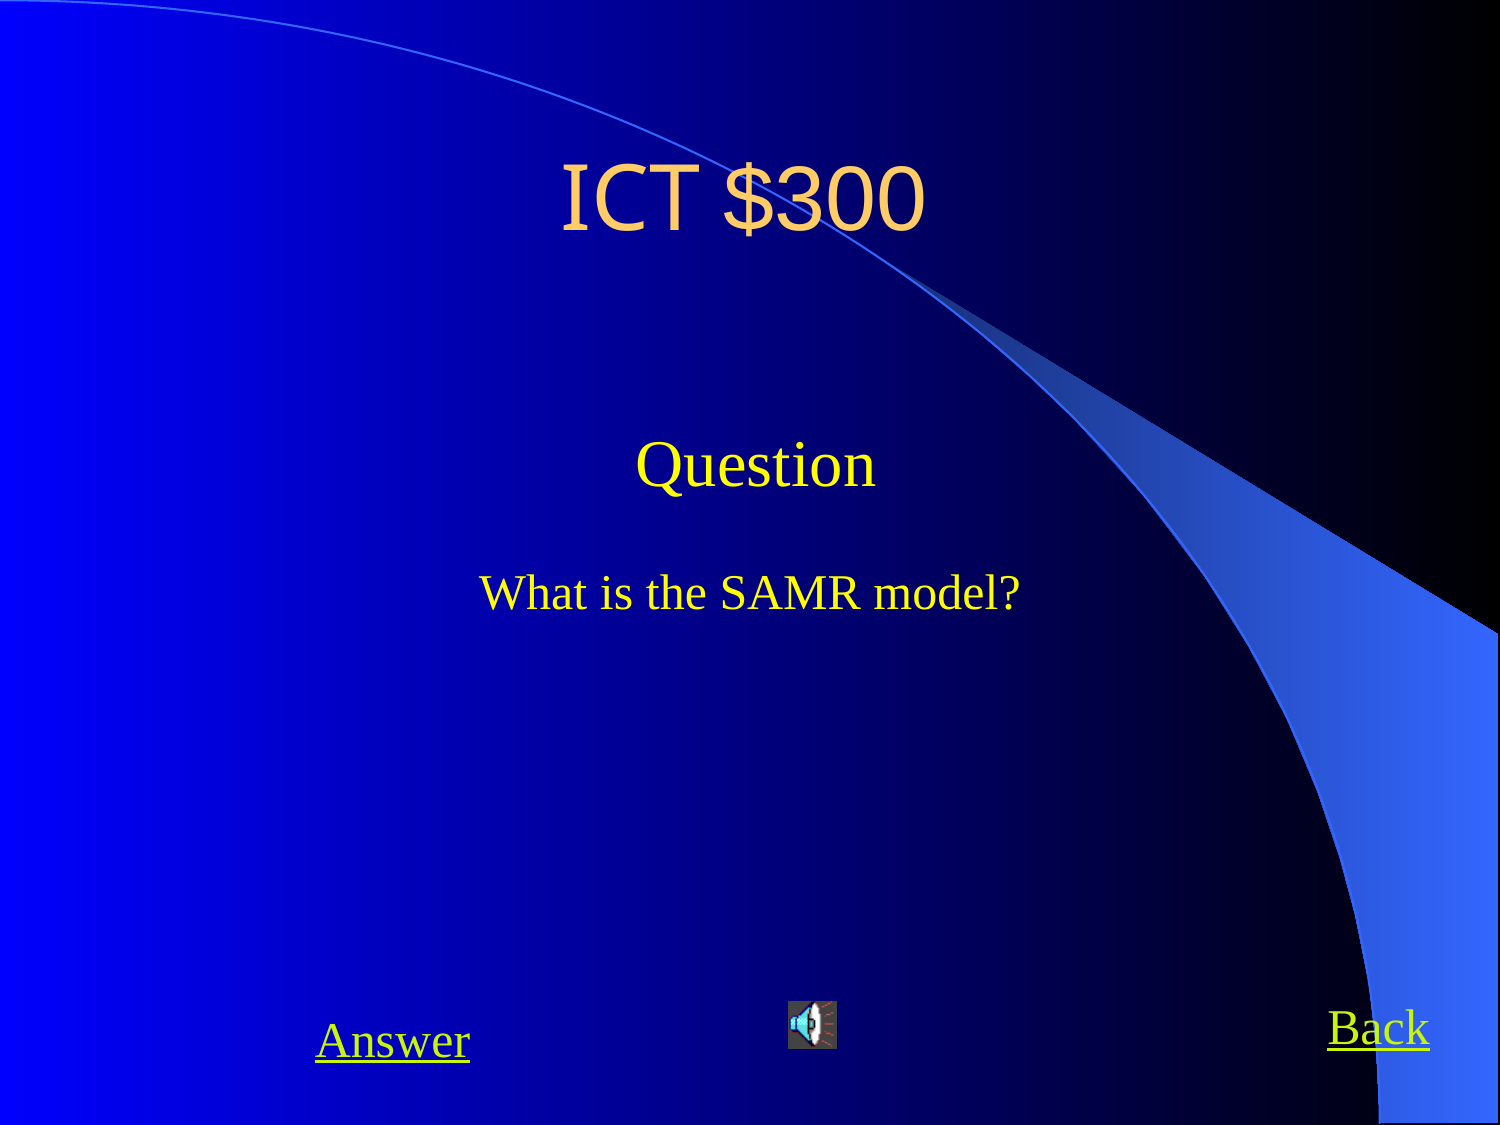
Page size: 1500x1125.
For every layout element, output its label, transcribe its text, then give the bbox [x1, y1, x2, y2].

text_box Answer [300, 999, 625, 1075]
picture [787, 999, 838, 1051]
title ICT $300 [49, 99, 1438, 288]
text_box Back [1312, 987, 1446, 1063]
text_box Question What is the SAMR model? [99, 412, 1413, 628]
